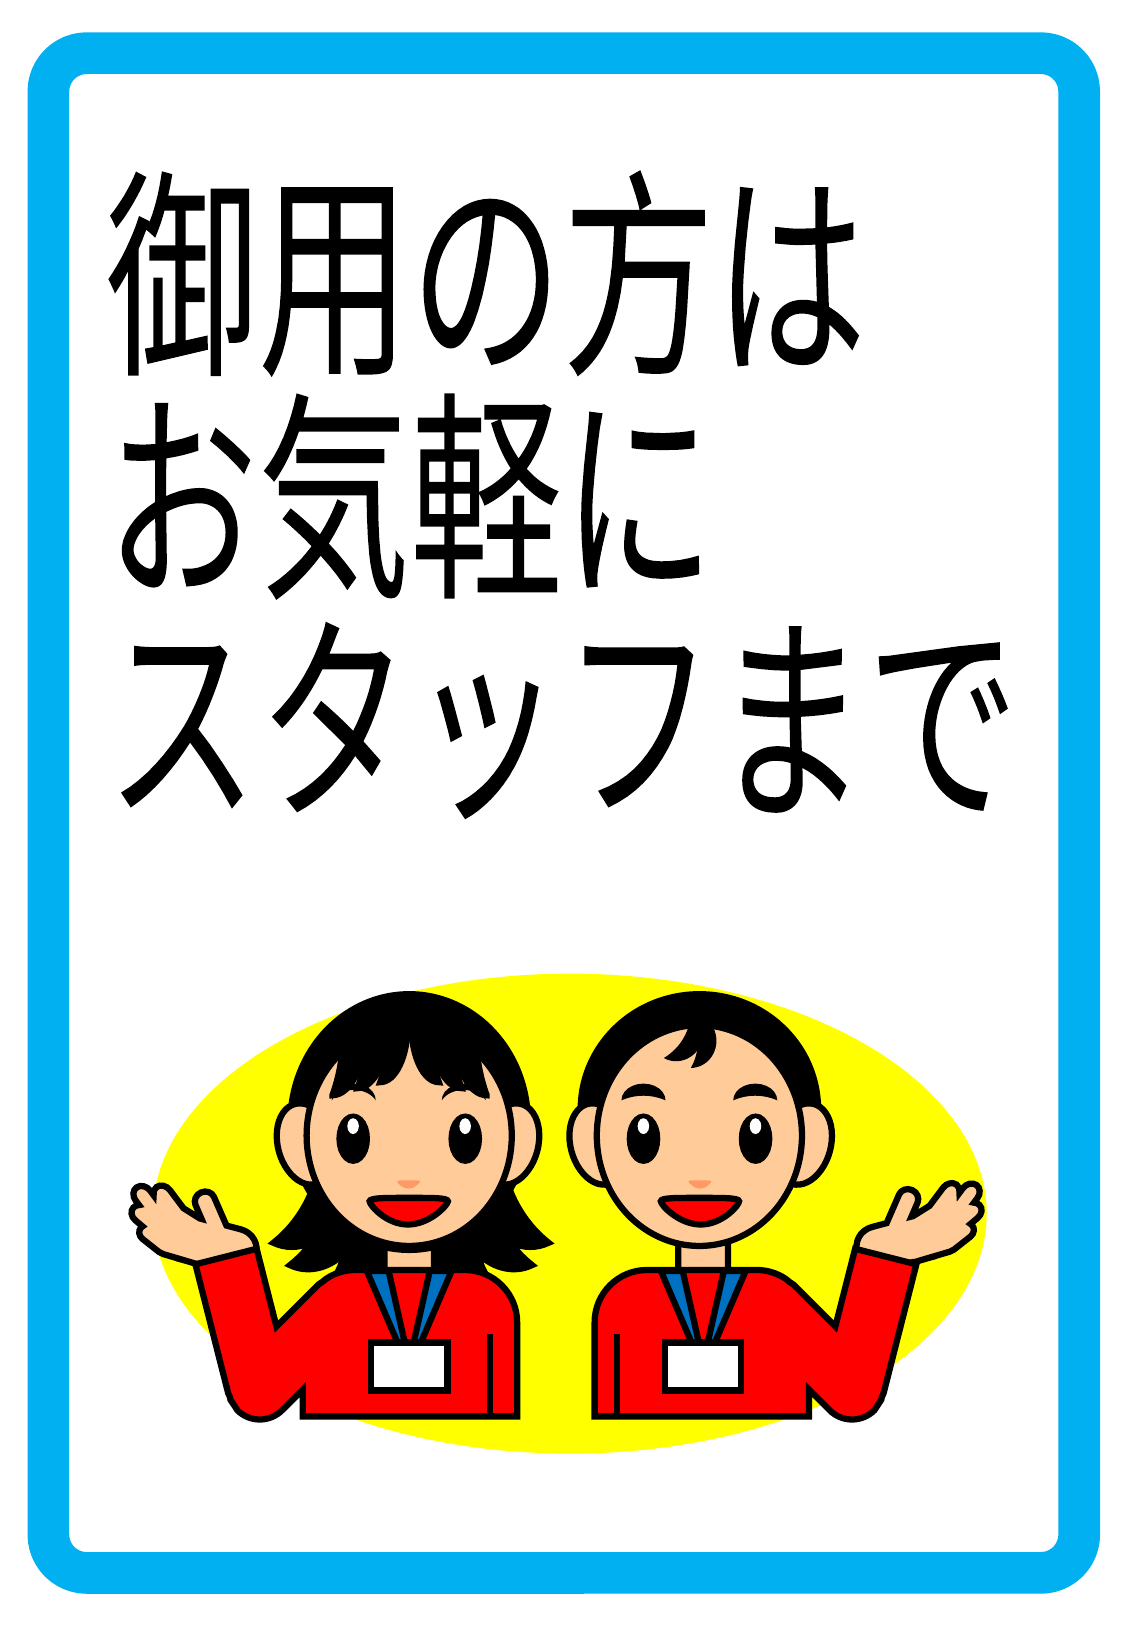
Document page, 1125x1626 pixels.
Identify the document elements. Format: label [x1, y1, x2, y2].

text_box [140, 973, 987, 1454]
text_box [46, 51, 1082, 1576]
